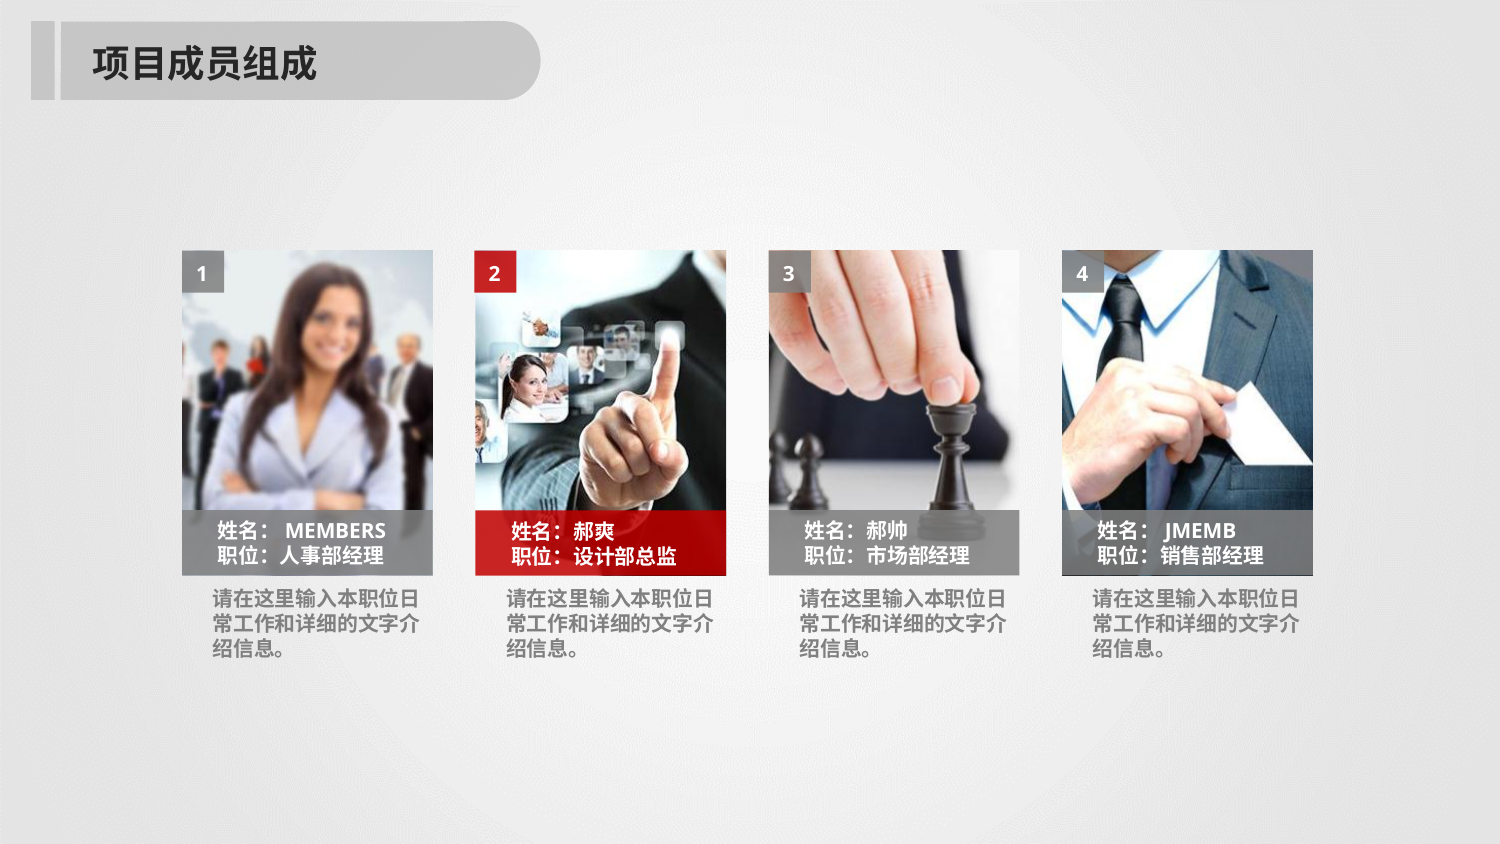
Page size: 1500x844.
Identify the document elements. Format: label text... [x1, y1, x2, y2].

picture [0, 0, 1500, 844]
text_box [58, 19, 534, 103]
text_box 请在这里输入本职位日常工作和详细的文字介绍信息。 [788, 593, 1033, 652]
text_box 请在这里输入本职位日常工作和详细的文字介绍信息。 [494, 593, 739, 653]
text_box 请在这里输入本职位日常工作和详细的文字介绍信息。 [1081, 593, 1326, 652]
text_box 2 [477, 244, 526, 249]
text_box 4 [1065, 244, 1114, 249]
text_box 请在这里输入本职位日常工作和详细的文字介绍信息。 [201, 593, 446, 652]
text_box 项目成员组成 [81, 34, 549, 91]
text_box [29, 19, 57, 102]
text_box 1 [184, 244, 234, 249]
text_box 3 [771, 244, 820, 249]
